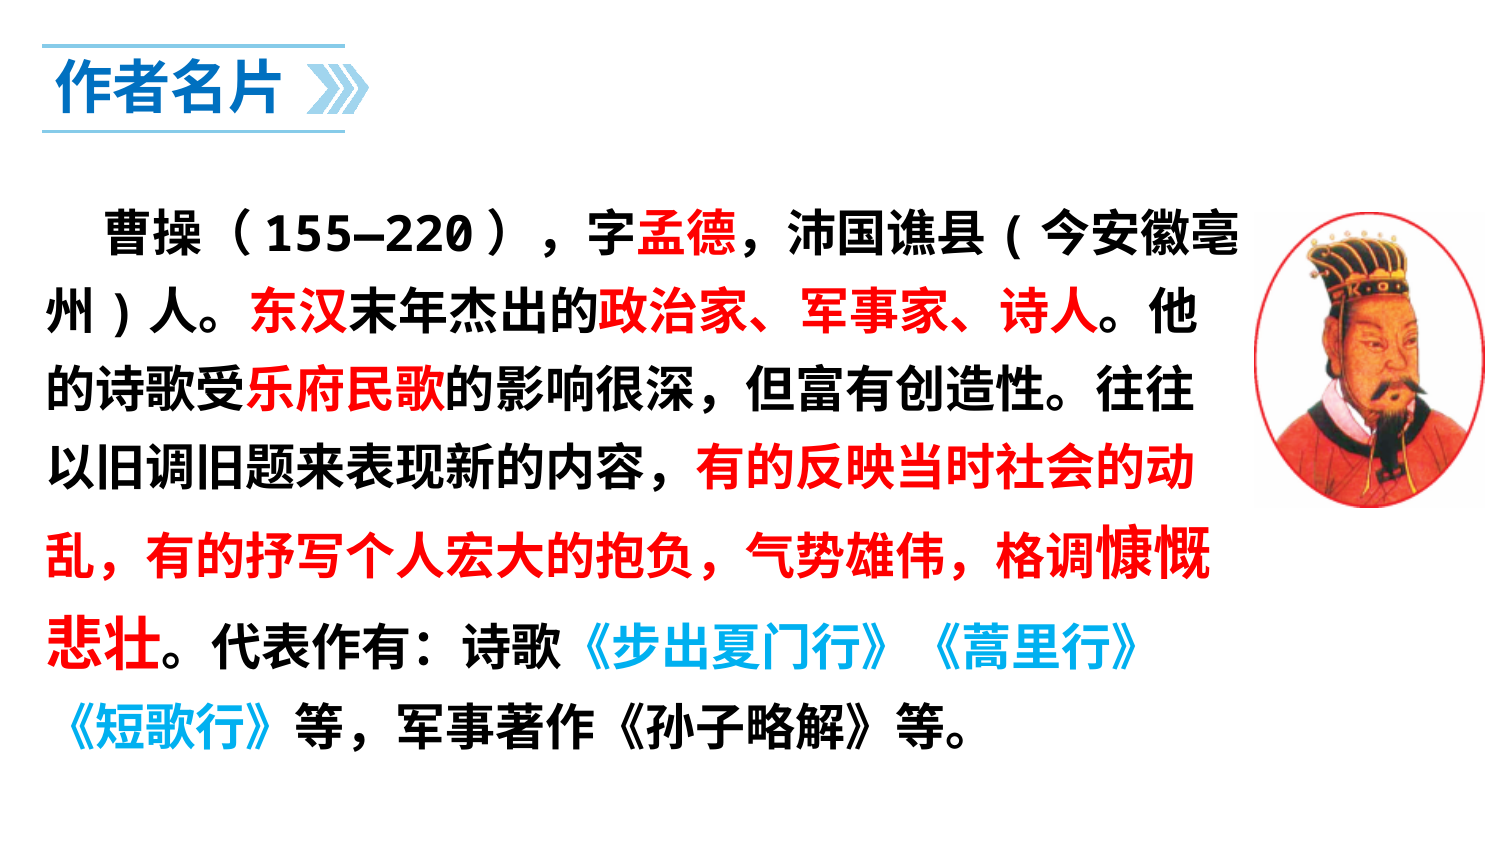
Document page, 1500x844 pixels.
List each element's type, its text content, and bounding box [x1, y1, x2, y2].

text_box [30, 43, 369, 133]
text_box 曹操（155—220），字孟德，沛国谯县(今安徽亳州)人。东汉末年杰出的政治家、军事家、诗人。他的诗歌受乐府民歌的影响很深，但富有创造性。往往以旧调旧题来表现新的内容，有的反映当时社会的动乱，有的抒写个人宏大的抱负，气势雄伟，格调慷慨悲壮。代表作有：诗歌《步出夏门行》《蒿里行》《短歌行》等，军事著作《孙子略解》等。 [30, 176, 1255, 763]
picture [1254, 212, 1485, 508]
